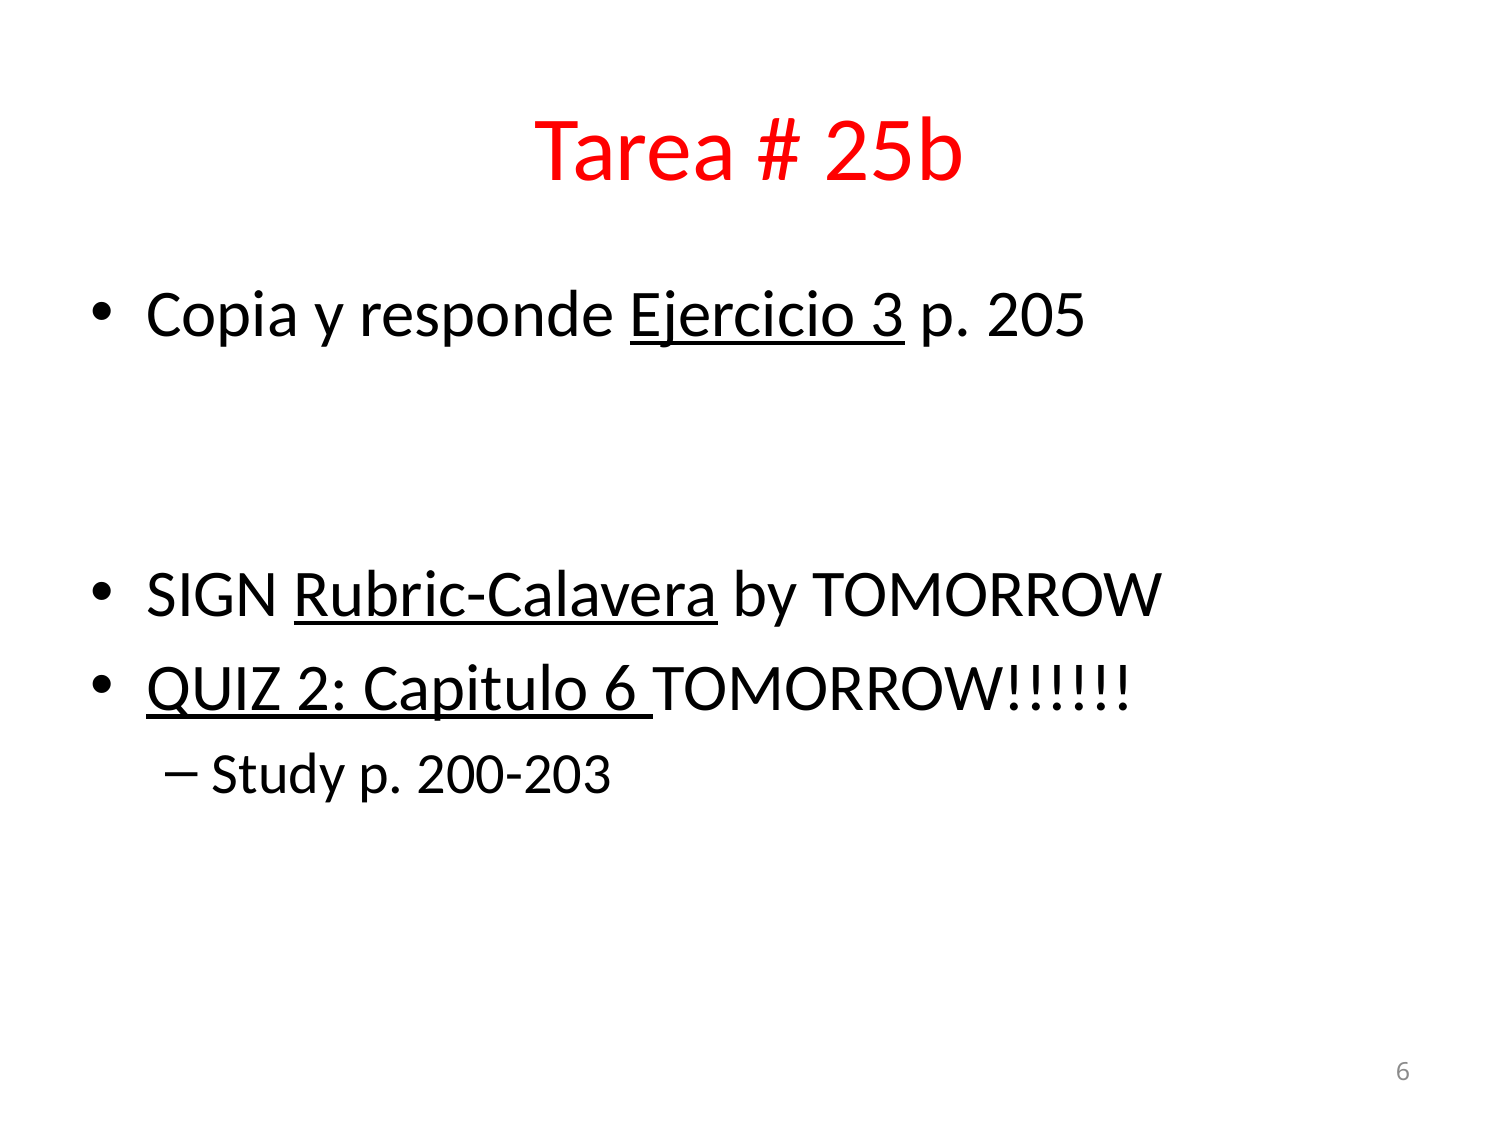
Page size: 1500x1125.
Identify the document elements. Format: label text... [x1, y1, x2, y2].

slide_number 6 [1074, 1042, 1425, 1103]
text_box Tarea # 25b [74, 50, 1425, 238]
list Copia y responde Ejercicio 3 p. 205 SIGN Rubric-Calavera by TOMORROW QUIZ 2: Capitulo 6 TOMORROW!!!!!! Study p. 200-203 [75, 262, 1425, 1005]
